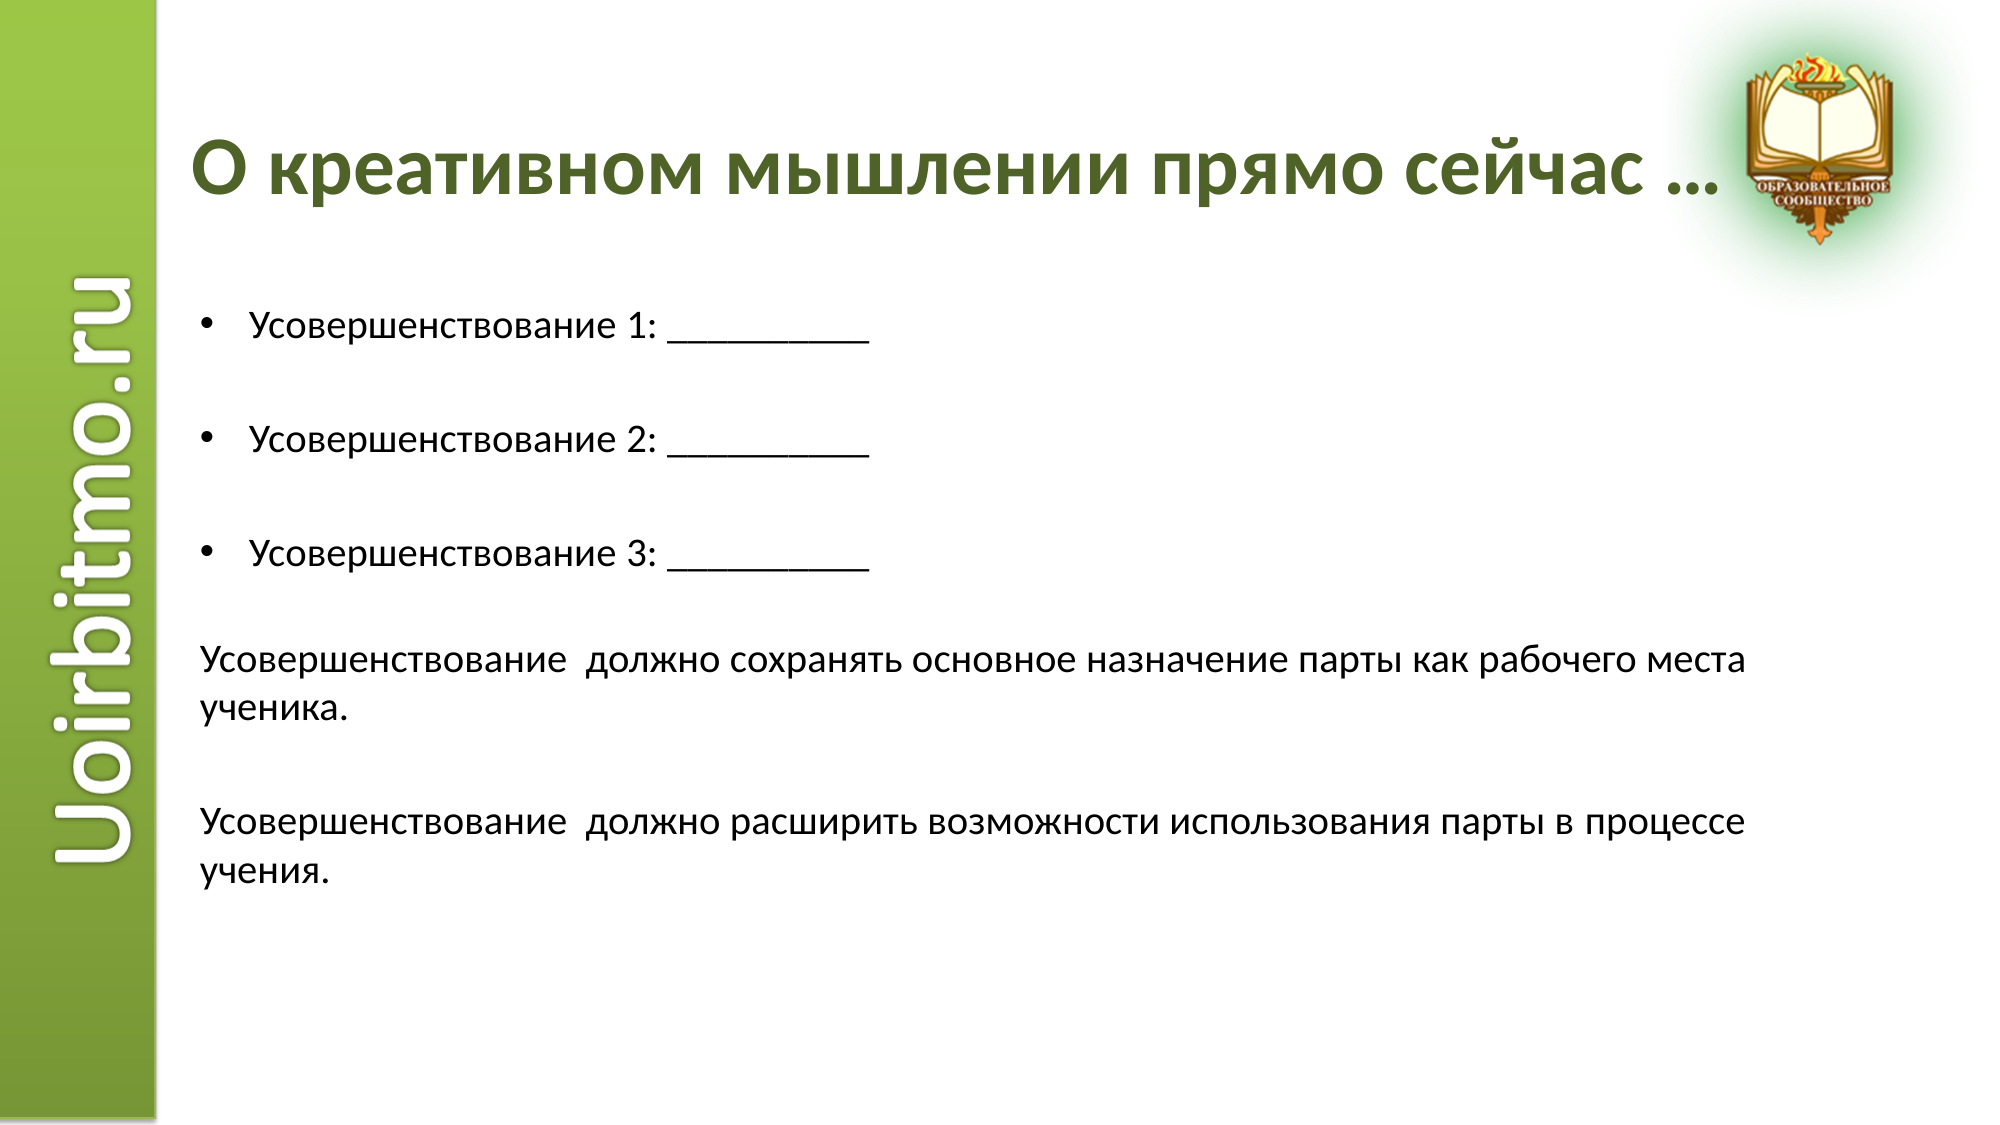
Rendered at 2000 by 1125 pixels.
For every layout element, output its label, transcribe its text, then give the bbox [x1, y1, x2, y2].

title О креативном мышлении прямо сейчас … [173, 90, 1745, 233]
list Усовершенствование 1: __________ Усовершенствование 2: __________ Усовершенствование 3: __________ Усовершенствование должно сохранять основное назначение парты как рабочего места ученика. Усовершенствование должно расширить возможности использования парты в процессе учения. [184, 290, 1900, 1005]
picture [0, 0, 2000, 1125]
